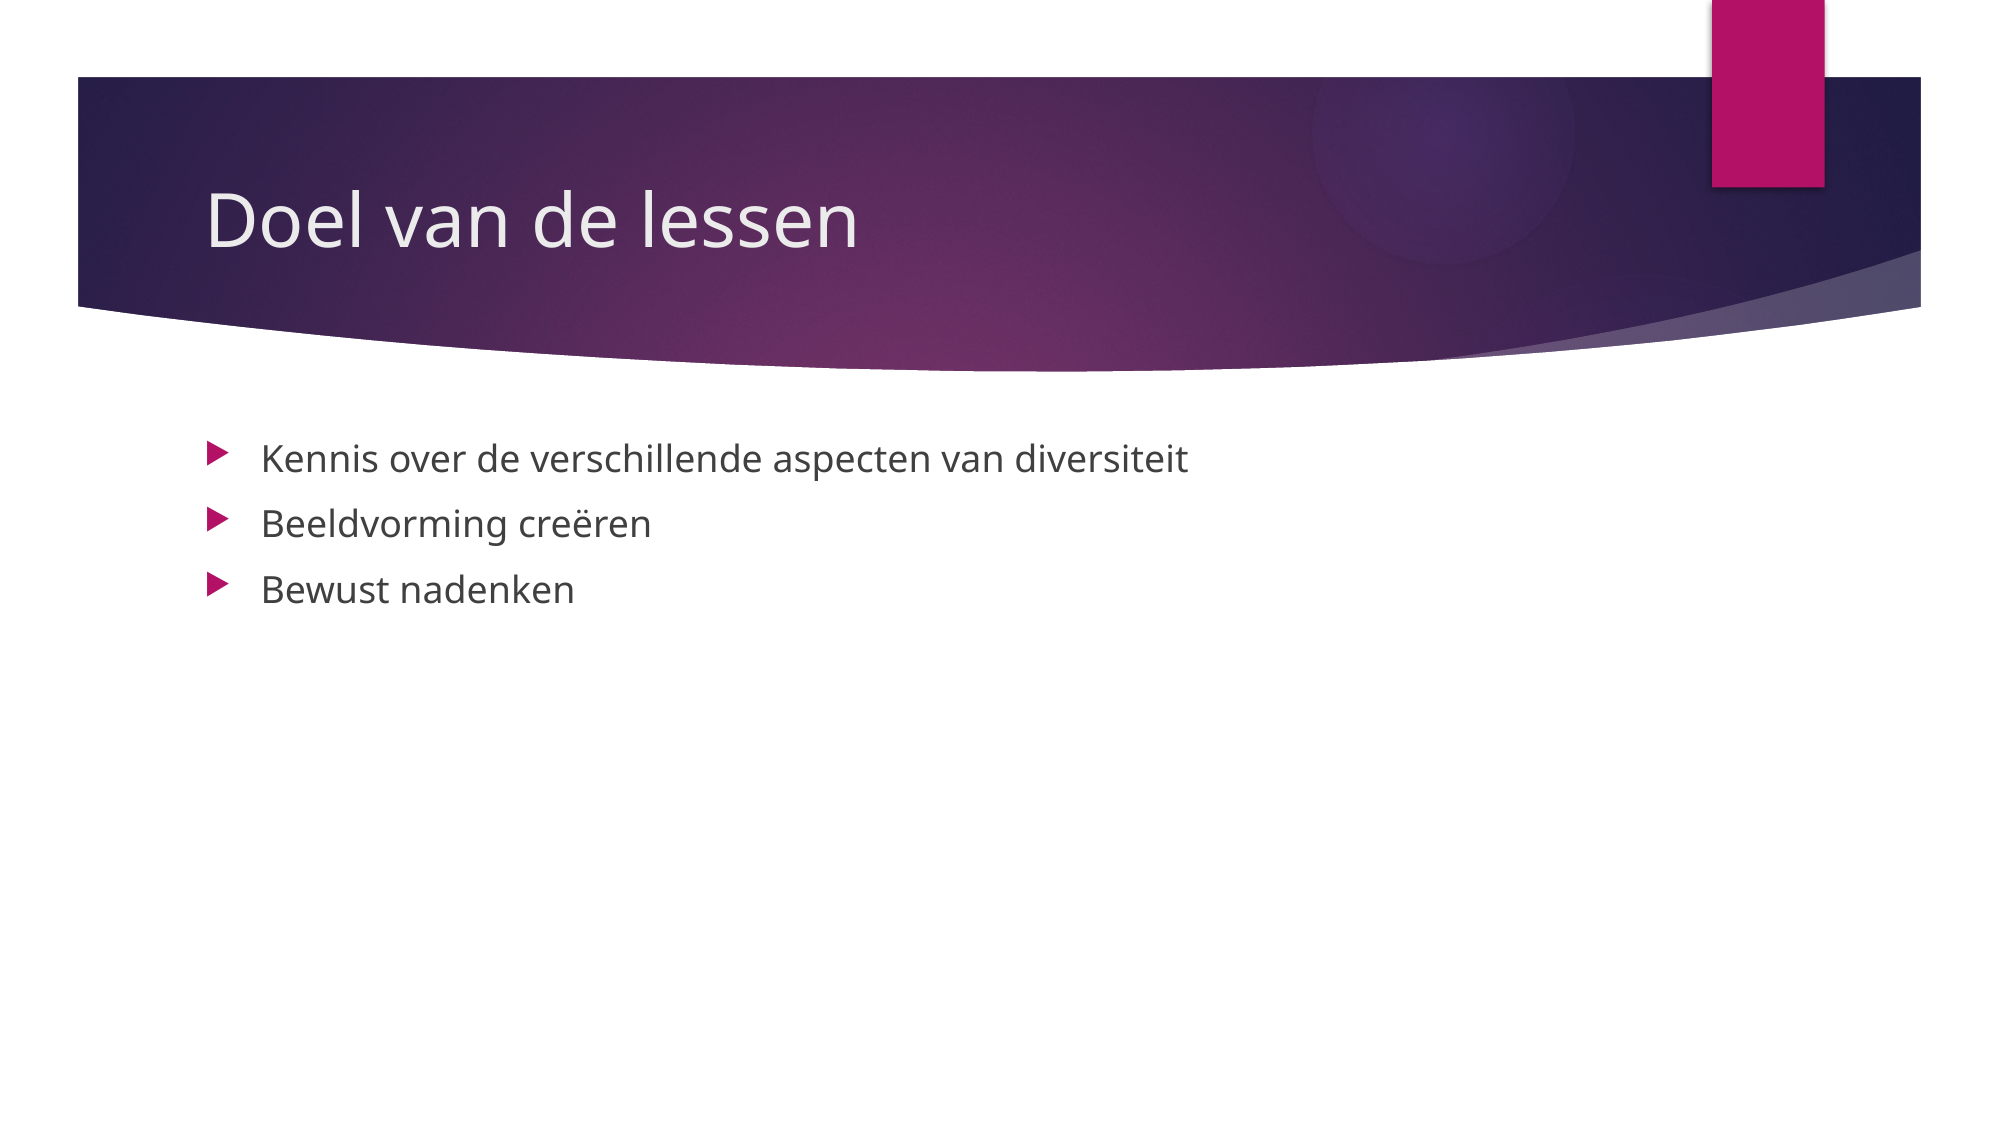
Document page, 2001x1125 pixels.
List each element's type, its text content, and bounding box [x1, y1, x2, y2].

title Doel van de lessen [189, 159, 1627, 276]
list Kennis over de verschillende aspecten van diversiteit Beeldvorming creëren Bewust nadenken [189, 427, 1638, 988]
